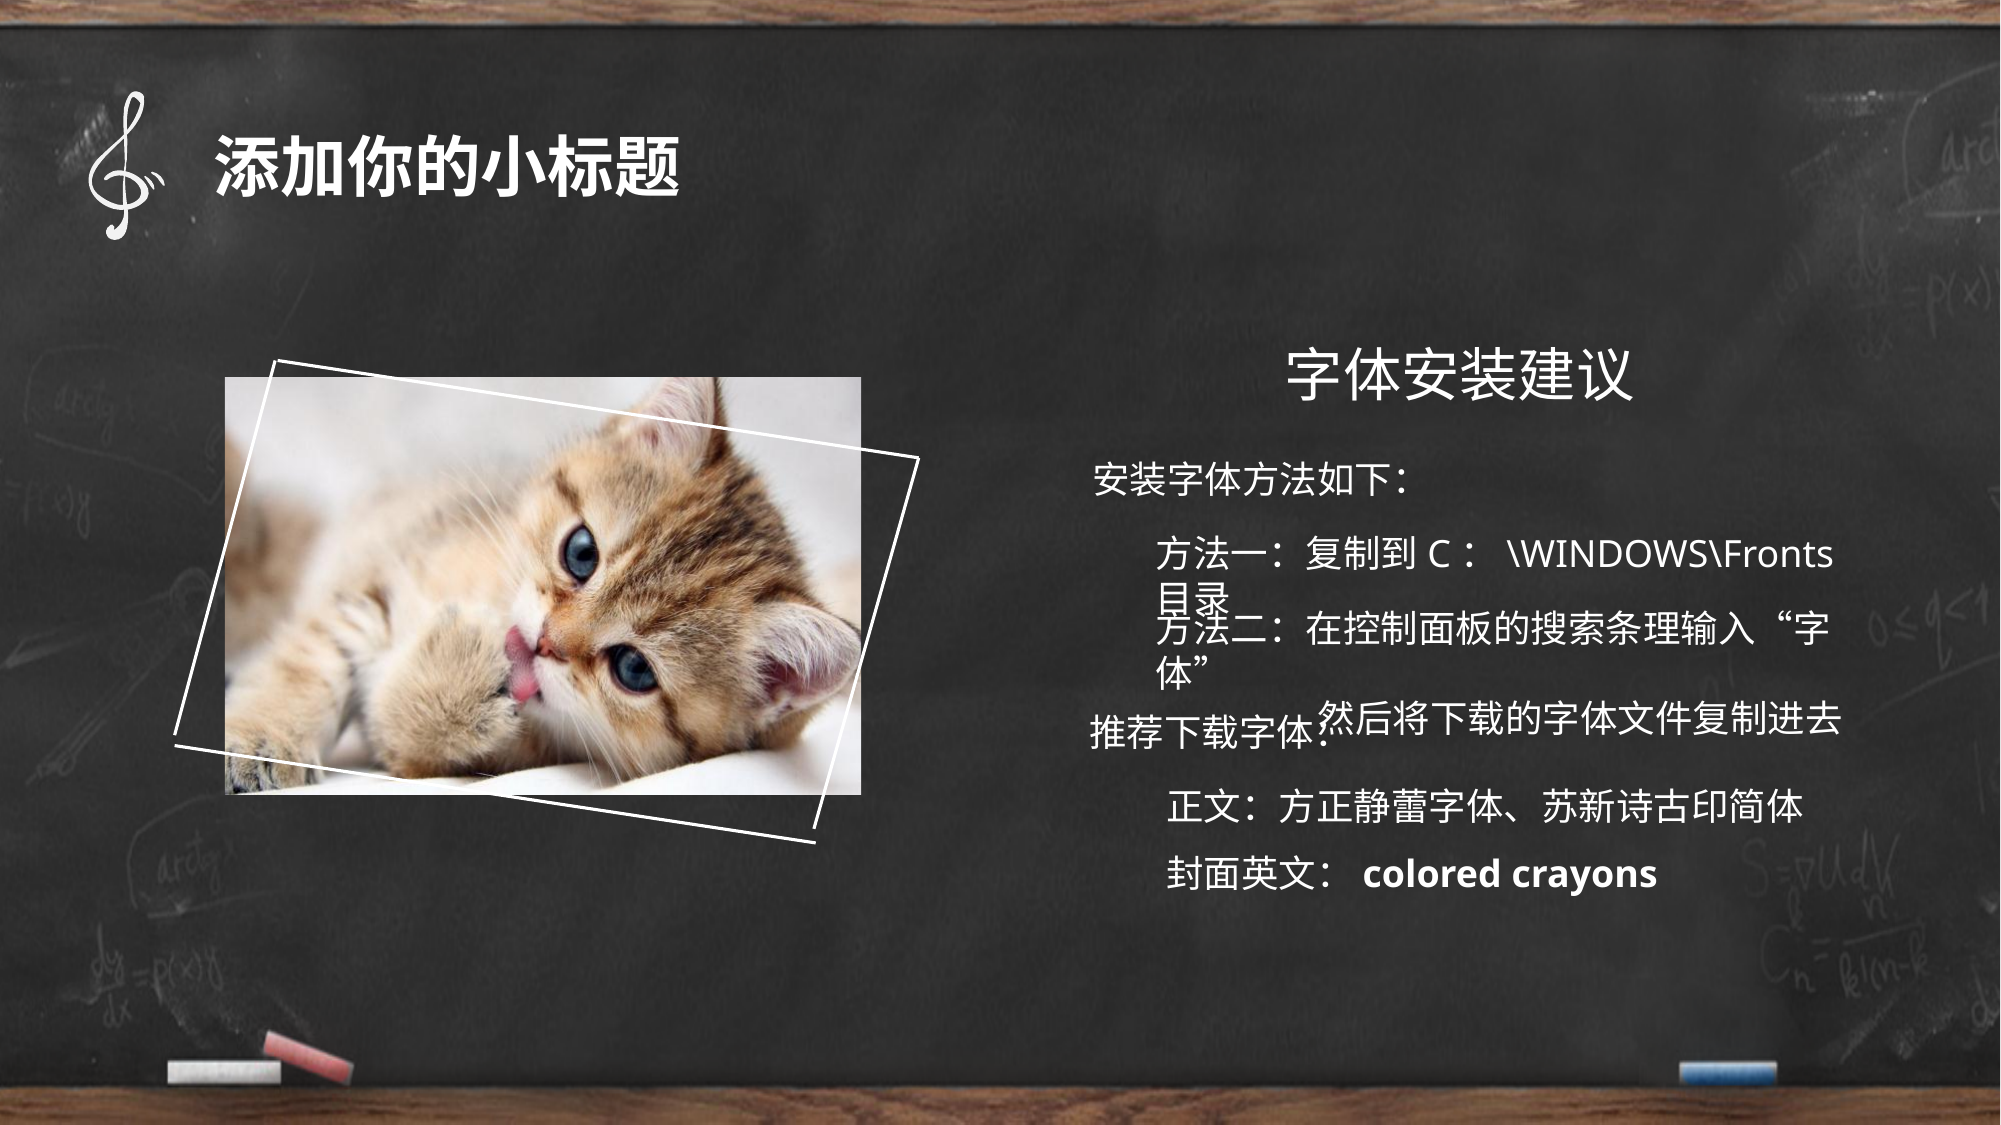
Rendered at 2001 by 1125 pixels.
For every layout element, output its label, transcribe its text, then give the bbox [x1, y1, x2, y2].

text_box 添加你的小标题 [214, 124, 682, 205]
text_box 方法二：在控制面板的搜索条理输入“字体” 然后将下载的字体文件复制进去 [1140, 597, 1894, 748]
text_box 正文：方正静蕾字体、苏新诗古印简体 [1151, 775, 1894, 836]
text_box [174, 360, 919, 843]
text_box 推荐下载字体： [1074, 701, 1879, 761]
text_box 字体安装建议 [1270, 330, 1650, 415]
text_box 安装字体方法如下： [1077, 448, 1627, 509]
text_box 封面英文：colored crayons [1151, 842, 1894, 903]
picture [0, 0, 2001, 1125]
text_box 方法一：复制到C：\WINDOWS\Fronts目录 [1141, 523, 1864, 597]
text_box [85, 90, 169, 242]
